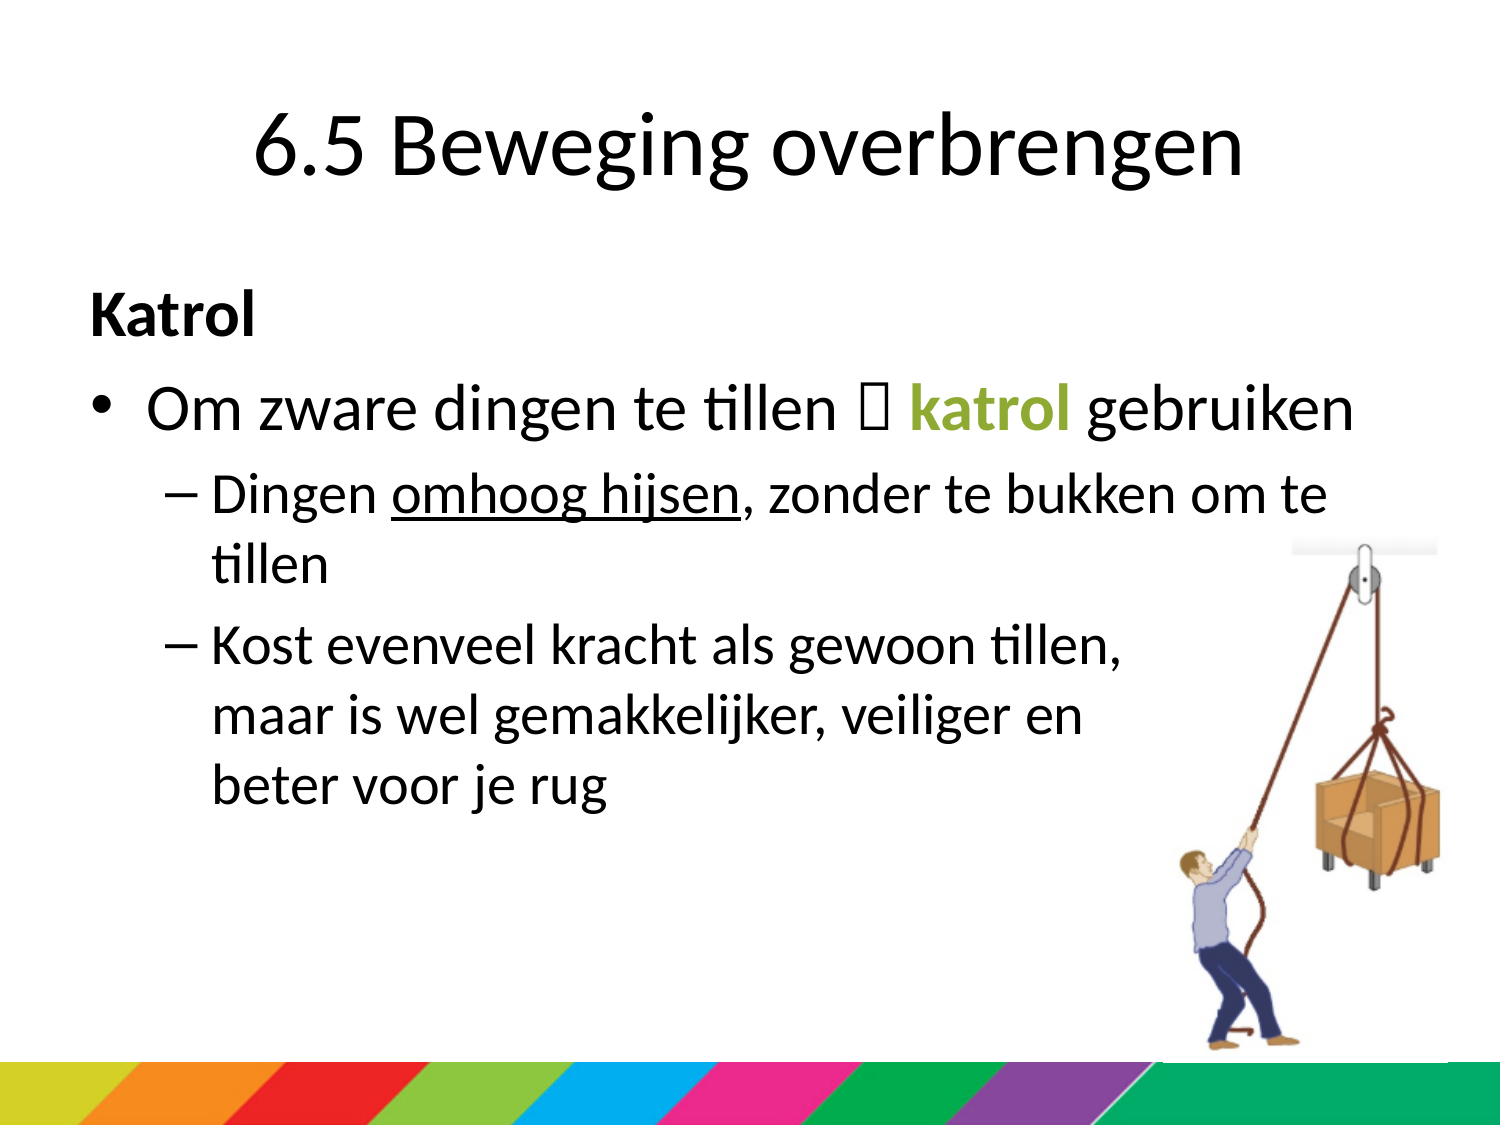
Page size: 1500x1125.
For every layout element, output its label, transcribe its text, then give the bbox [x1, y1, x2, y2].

title 6.5 Beweging overbrengen [75, 45, 1425, 233]
picture [656, 535, 1500, 1125]
list Katrol Om zware dingen te tillen  katrol gebruiken Dingen omhoog hijsen, zonder te bukken om te tillen Kost evenveel kracht als gewoon tillen, maar is wel gemakkelijker, veiliger en beter voor je rug [75, 262, 1425, 1005]
picture [0, 1062, 574, 1125]
